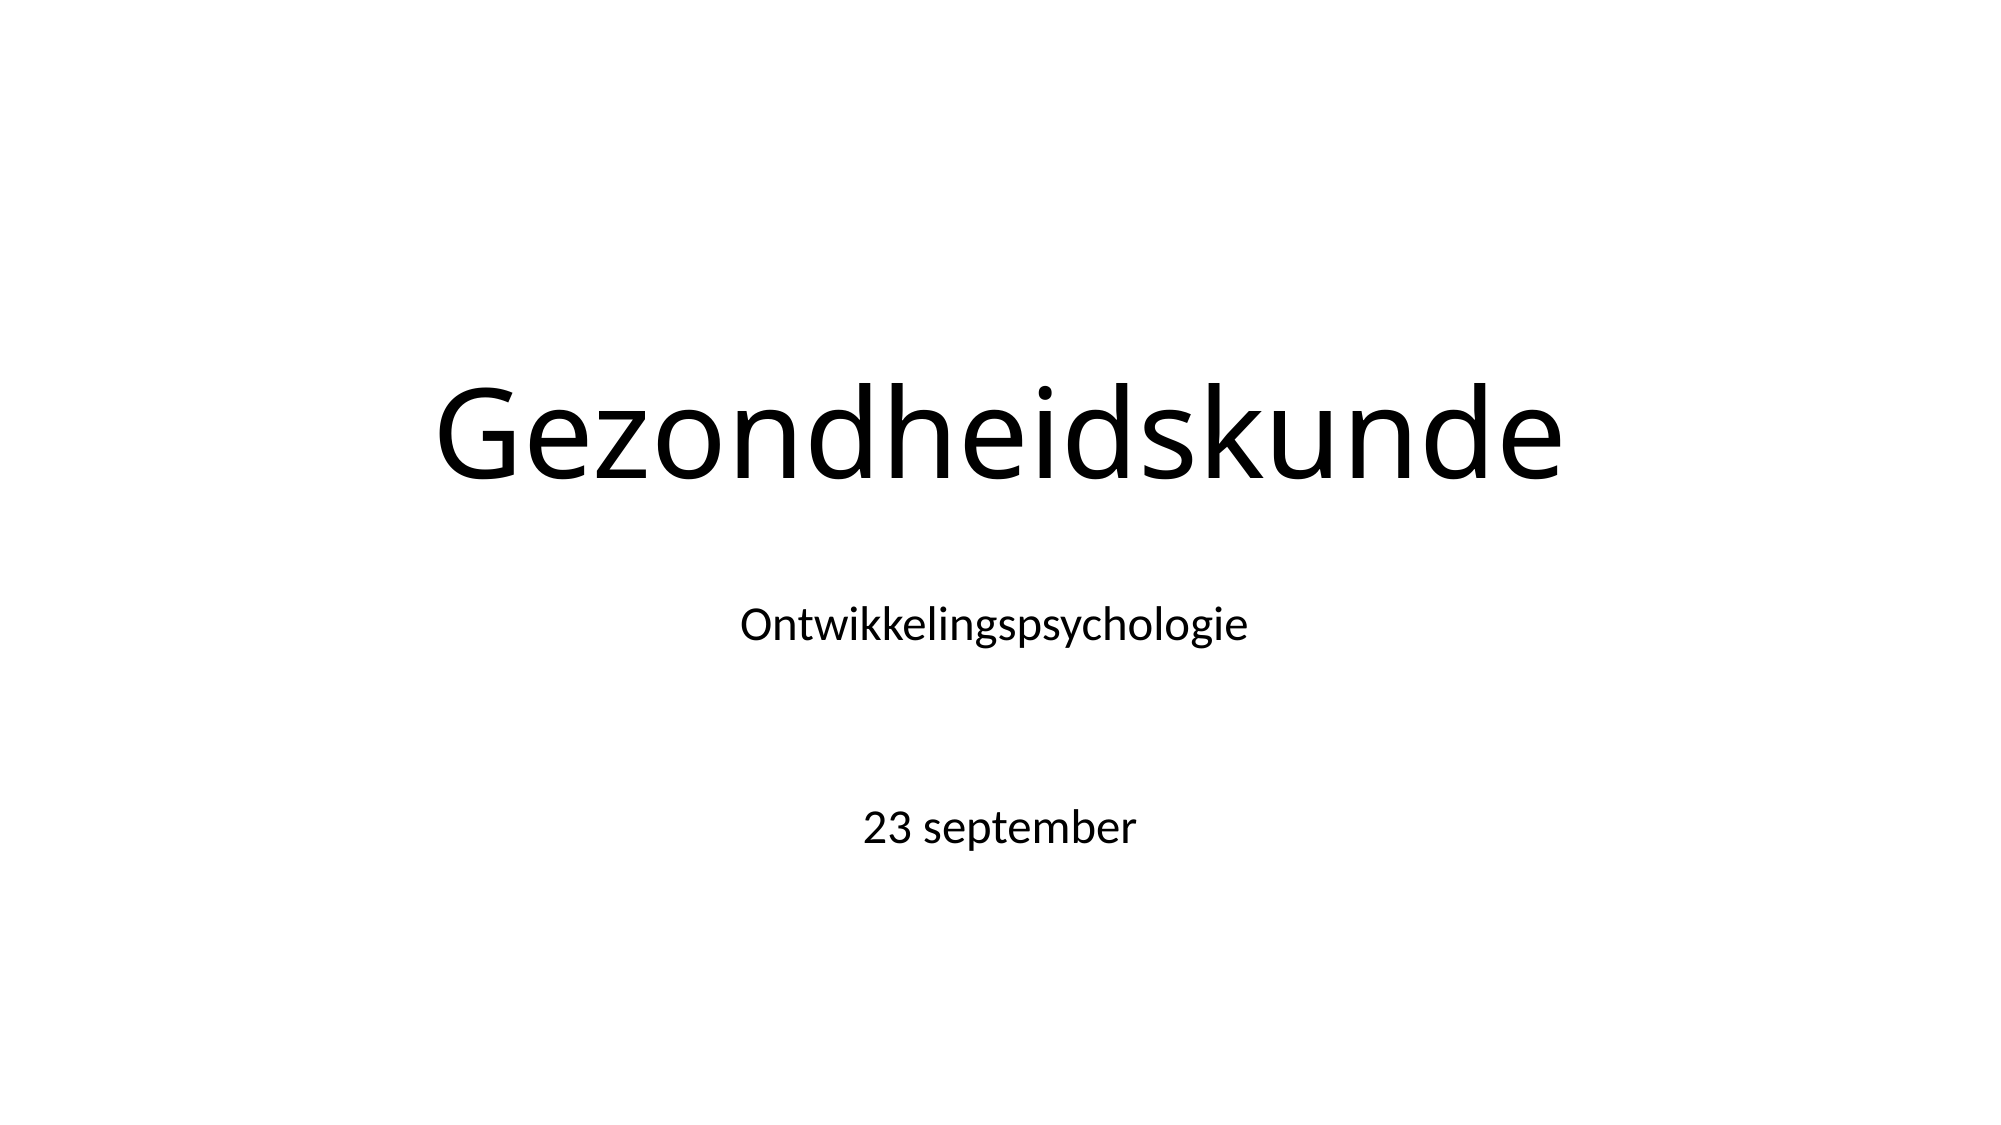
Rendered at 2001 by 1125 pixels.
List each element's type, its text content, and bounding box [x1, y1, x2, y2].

subtitle Ontwikkelingspsychologie 23 september [249, 590, 1750, 863]
title Gezondheidskunde [249, 121, 1750, 513]
